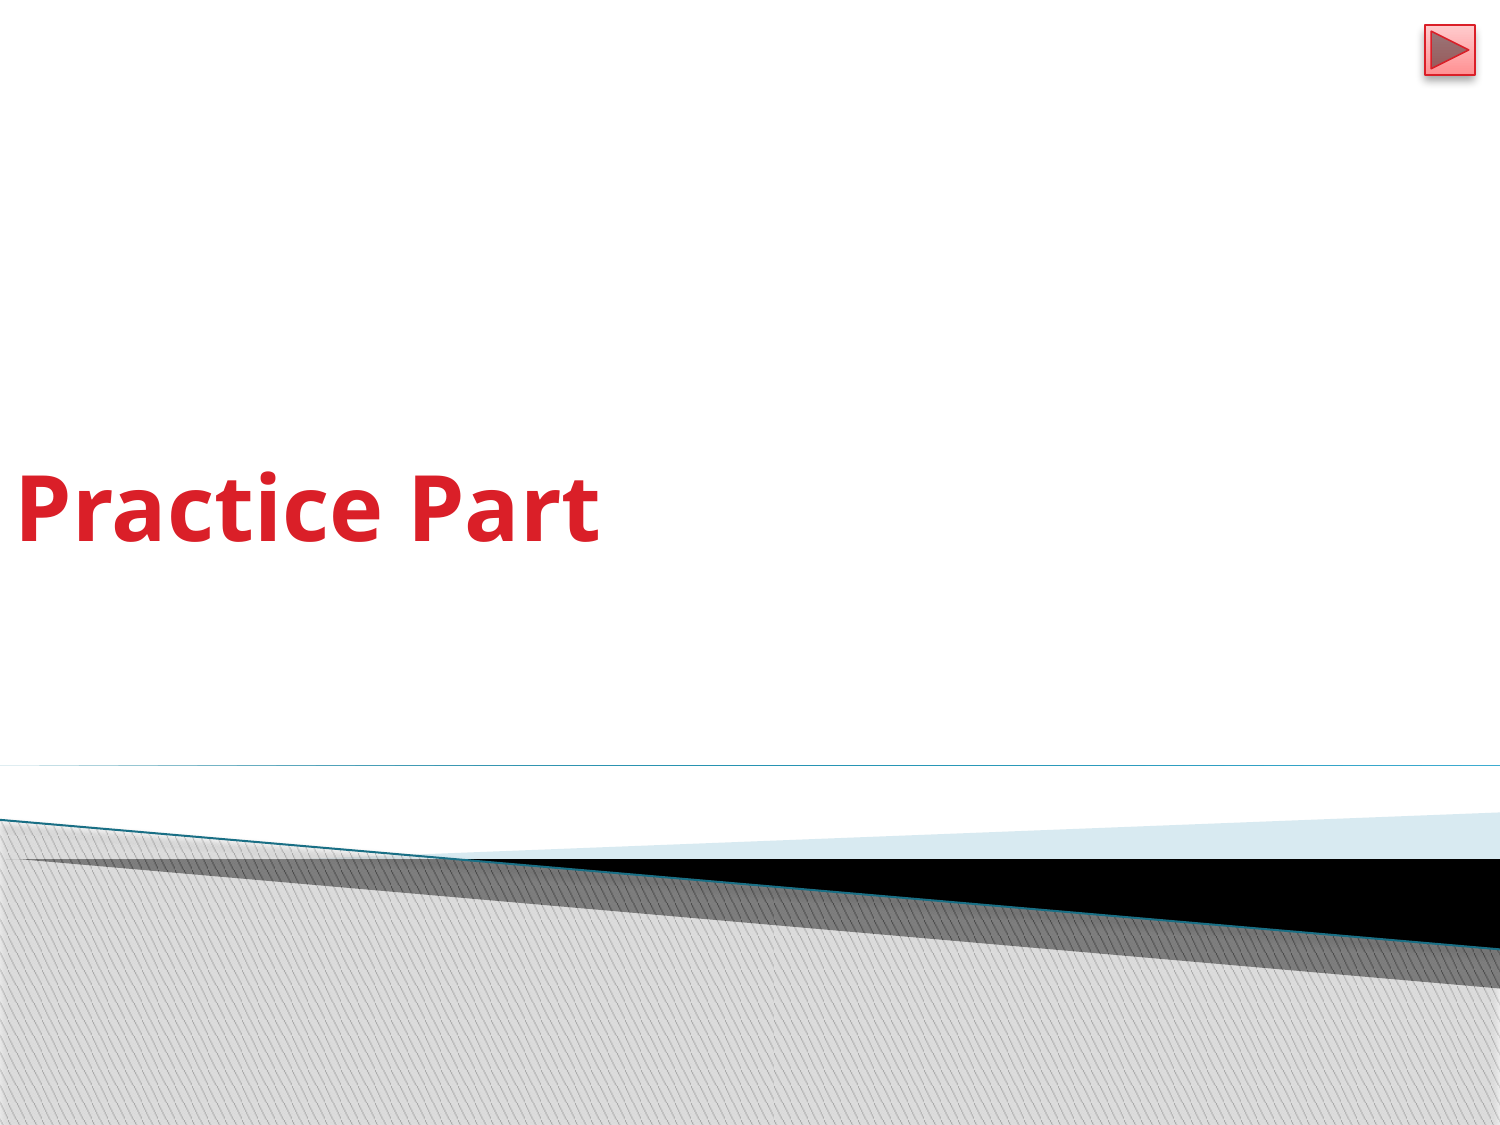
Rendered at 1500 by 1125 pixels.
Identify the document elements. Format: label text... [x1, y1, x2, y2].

picture [5, 859, 1500, 989]
title Practice Part [0, 326, 1275, 568]
